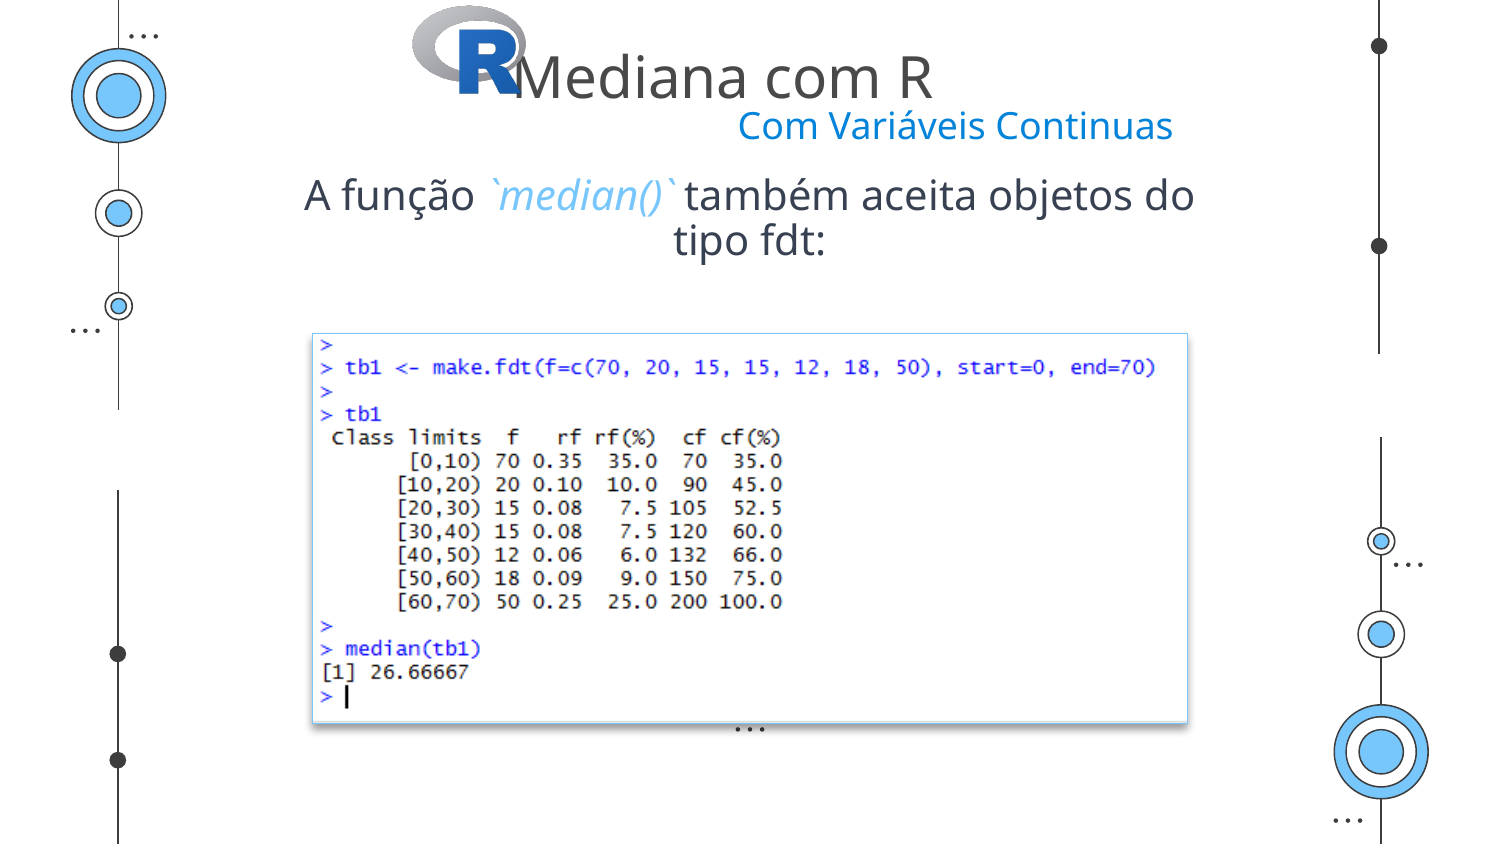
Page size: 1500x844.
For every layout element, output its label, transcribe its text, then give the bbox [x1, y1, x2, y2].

text_box A função `median()` também aceita objetos do tipo fdt: [258, 153, 1242, 275]
text_box Com Variáveis Continuas [722, 94, 1282, 155]
title Mediana com R [328, 25, 1118, 120]
picture [411, 5, 526, 95]
picture [312, 333, 1188, 724]
